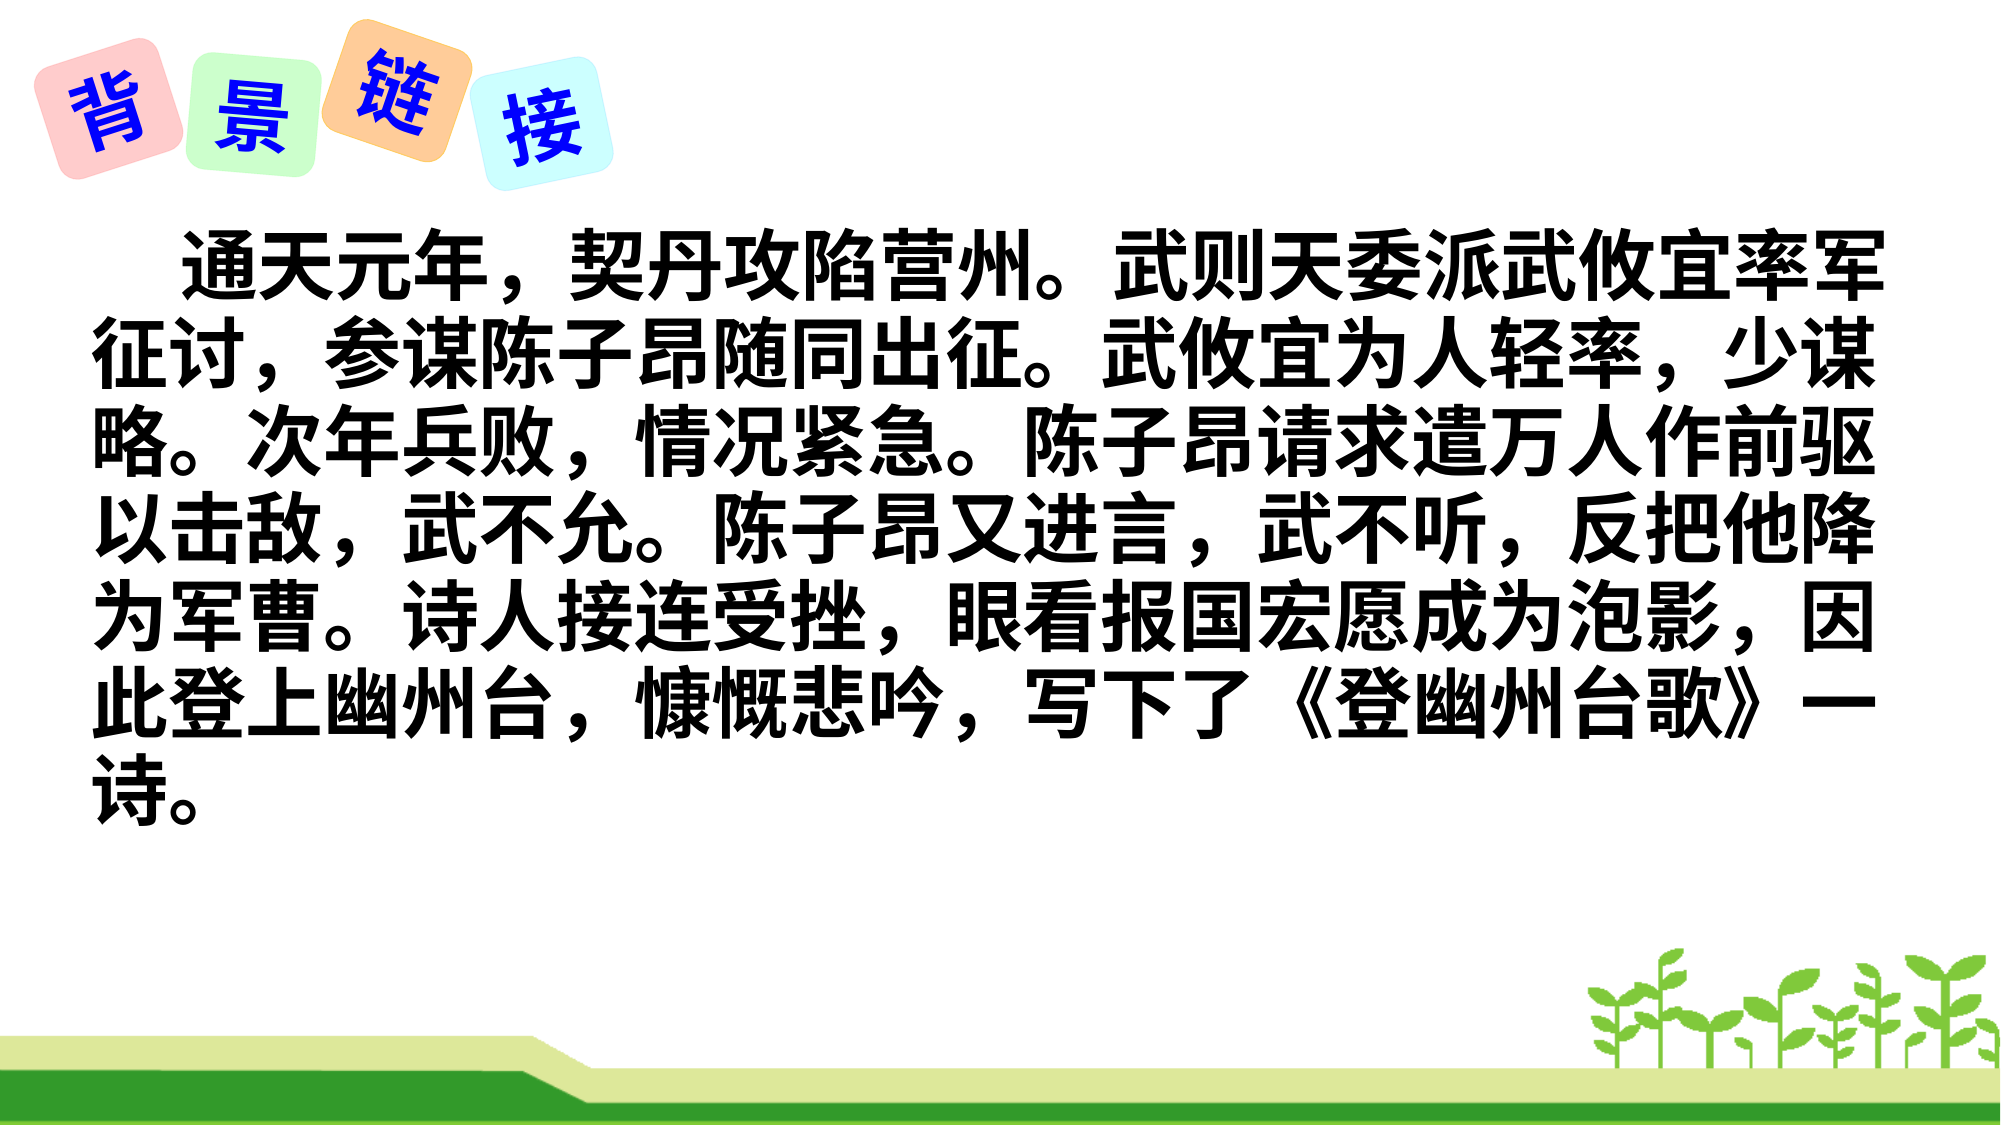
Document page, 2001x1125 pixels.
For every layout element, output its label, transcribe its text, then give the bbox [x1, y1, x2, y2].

text_box 通天元年，契丹攻陷营州。武则天委派武攸宜率军征讨，参谋陈子昂随同出征。武攸宜为人轻率，少谋略。次年兵败，情况紧急。陈子昂请求遣万人作前驱以击敌，武不允。陈子昂又进言，武不听，反把他降为军曹。诗人接连受挫，眼看报国宏愿成为泡影，因此登上幽州台，慷慨悲吟，写下了《登幽州台歌》一诗。 [75, 215, 1928, 843]
picture [0, 0, 2001, 1125]
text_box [44, 32, 607, 183]
